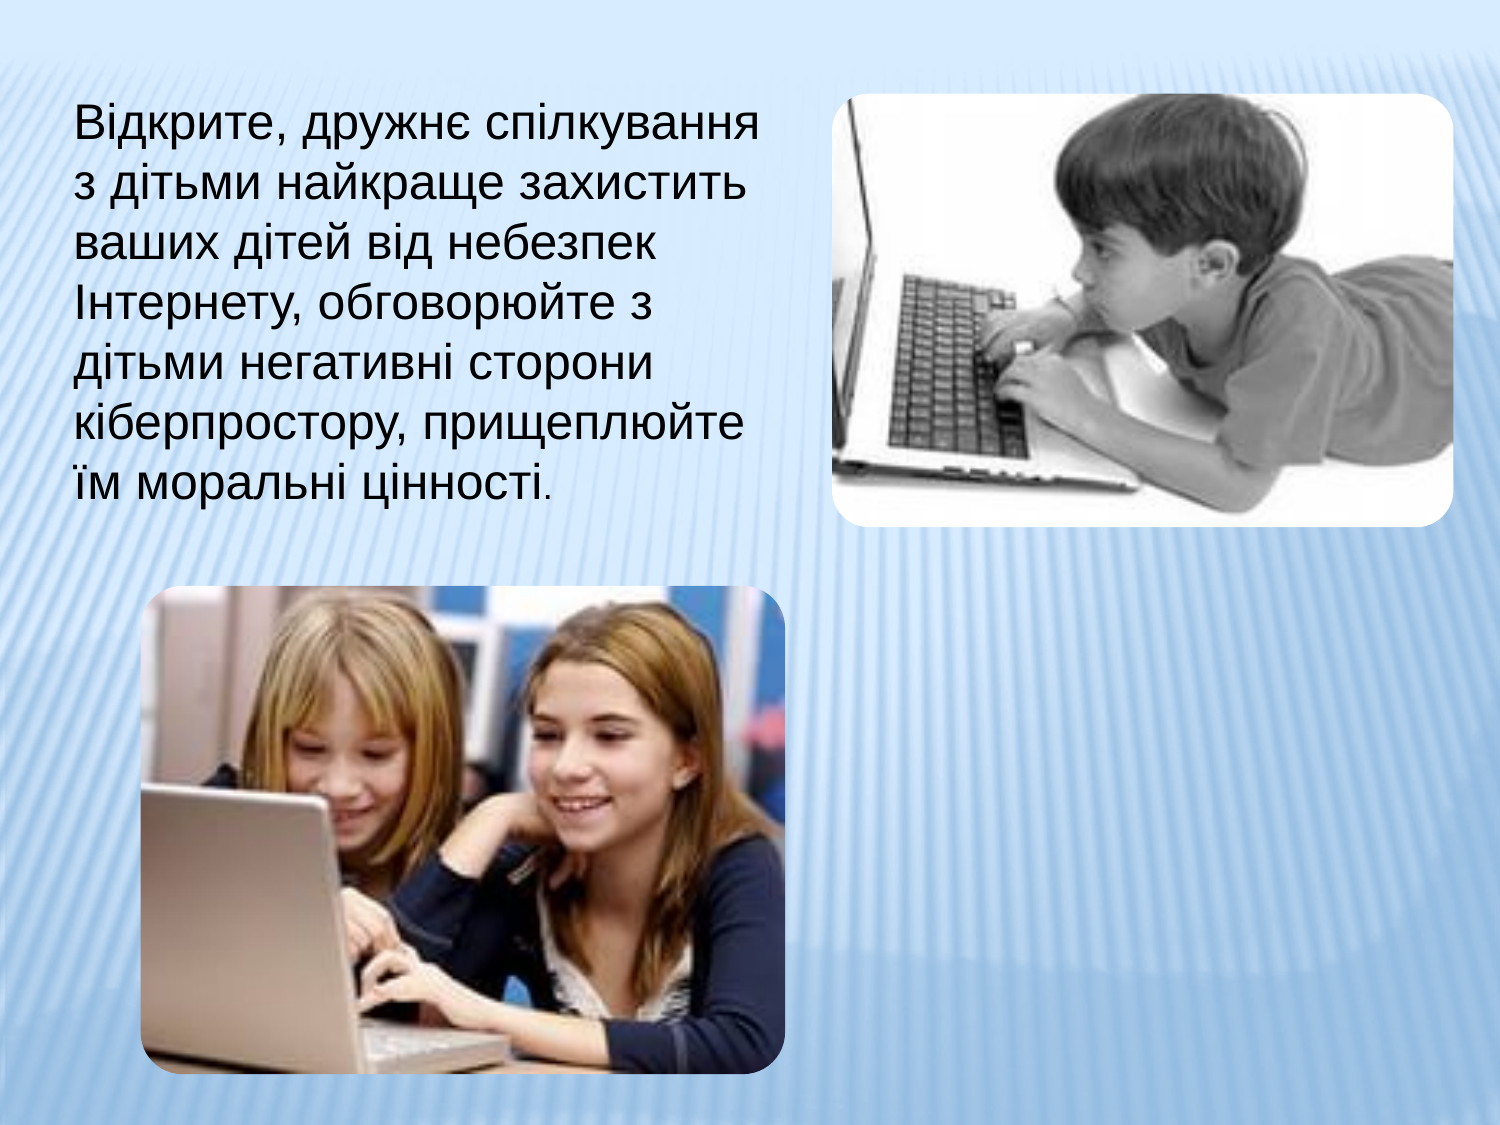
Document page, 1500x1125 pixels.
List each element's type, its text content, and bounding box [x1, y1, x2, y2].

picture [831, 93, 1454, 528]
picture [140, 585, 786, 1075]
text_box Відкрите, дружнє спілкування з дітьми найкраще захистить ваших дітей від небезпек Інтернету, обговорюйте з дітьми негативні сторони кіберпростору, прищеплюйте їм моральні цінності. [58, 81, 809, 517]
